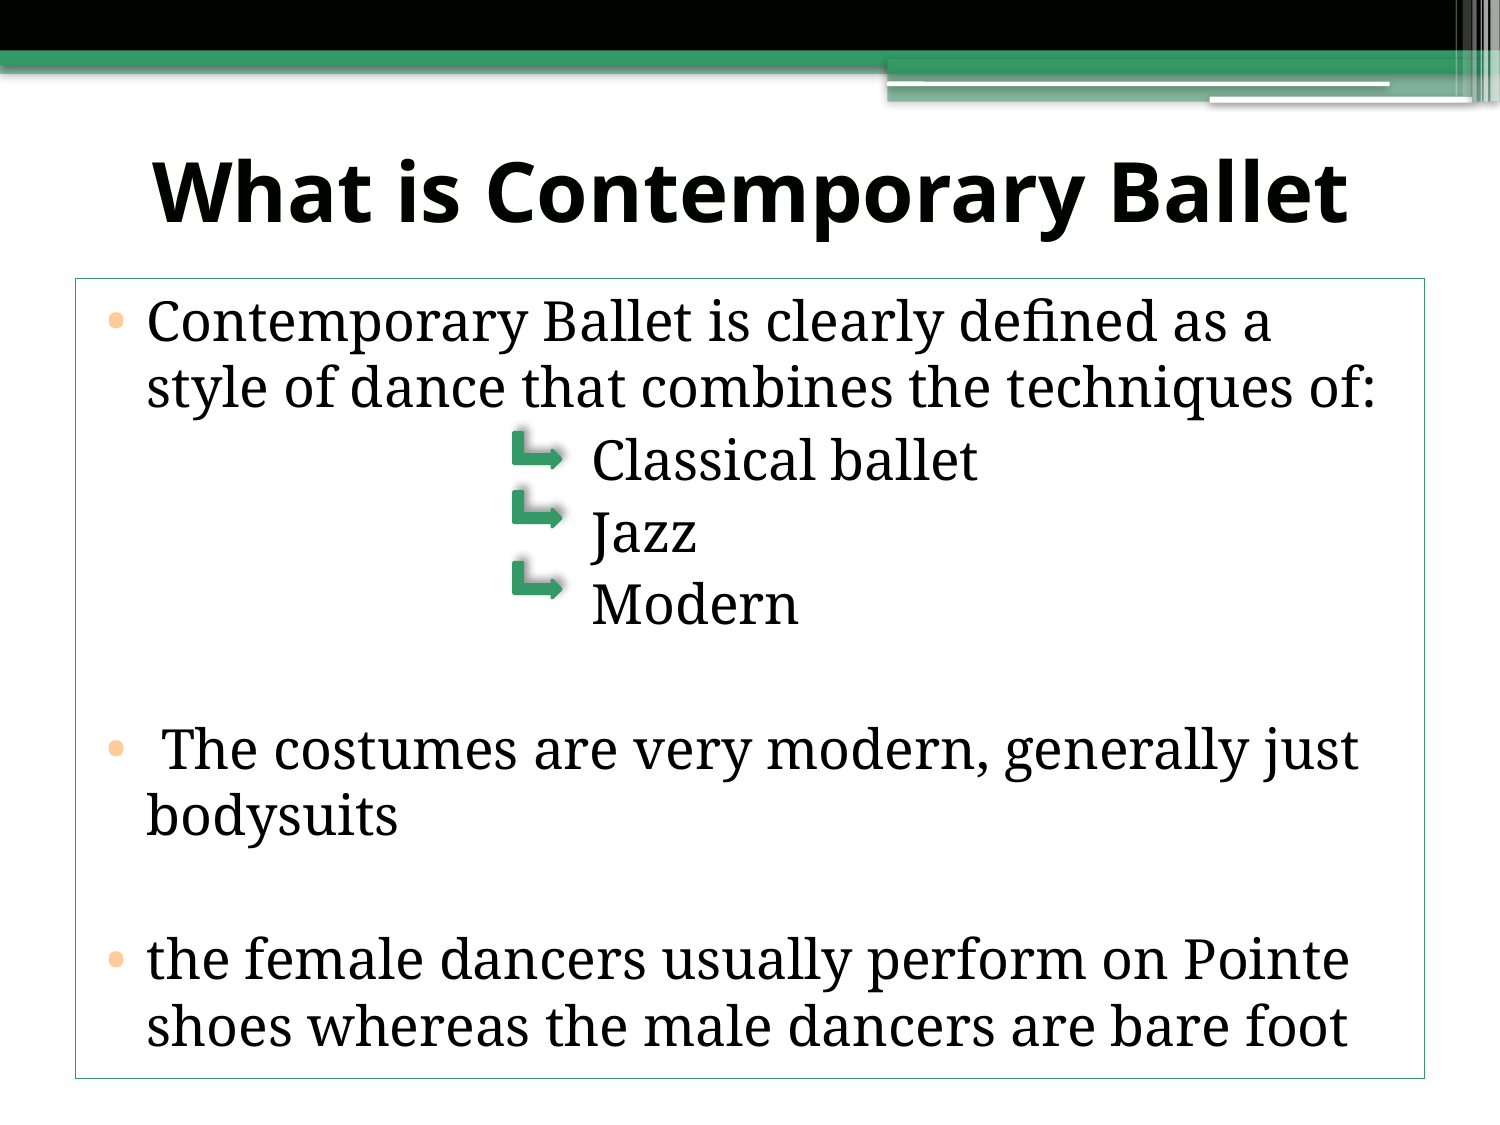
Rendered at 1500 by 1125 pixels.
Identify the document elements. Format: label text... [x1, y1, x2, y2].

list Contemporary Ballet is clearly defined as a style of dance that combines the techniques of: Classical ballet Jazz Modern The costumes are very modern, generally just bodysuits the female dancers usually perform on Pointe shoes whereas the male dancers are bare foot [75, 278, 1425, 1079]
text_box [512, 490, 563, 529]
title What is Contemporary Ballet [76, 101, 1427, 277]
text_box [512, 430, 563, 470]
text_box [512, 560, 563, 600]
